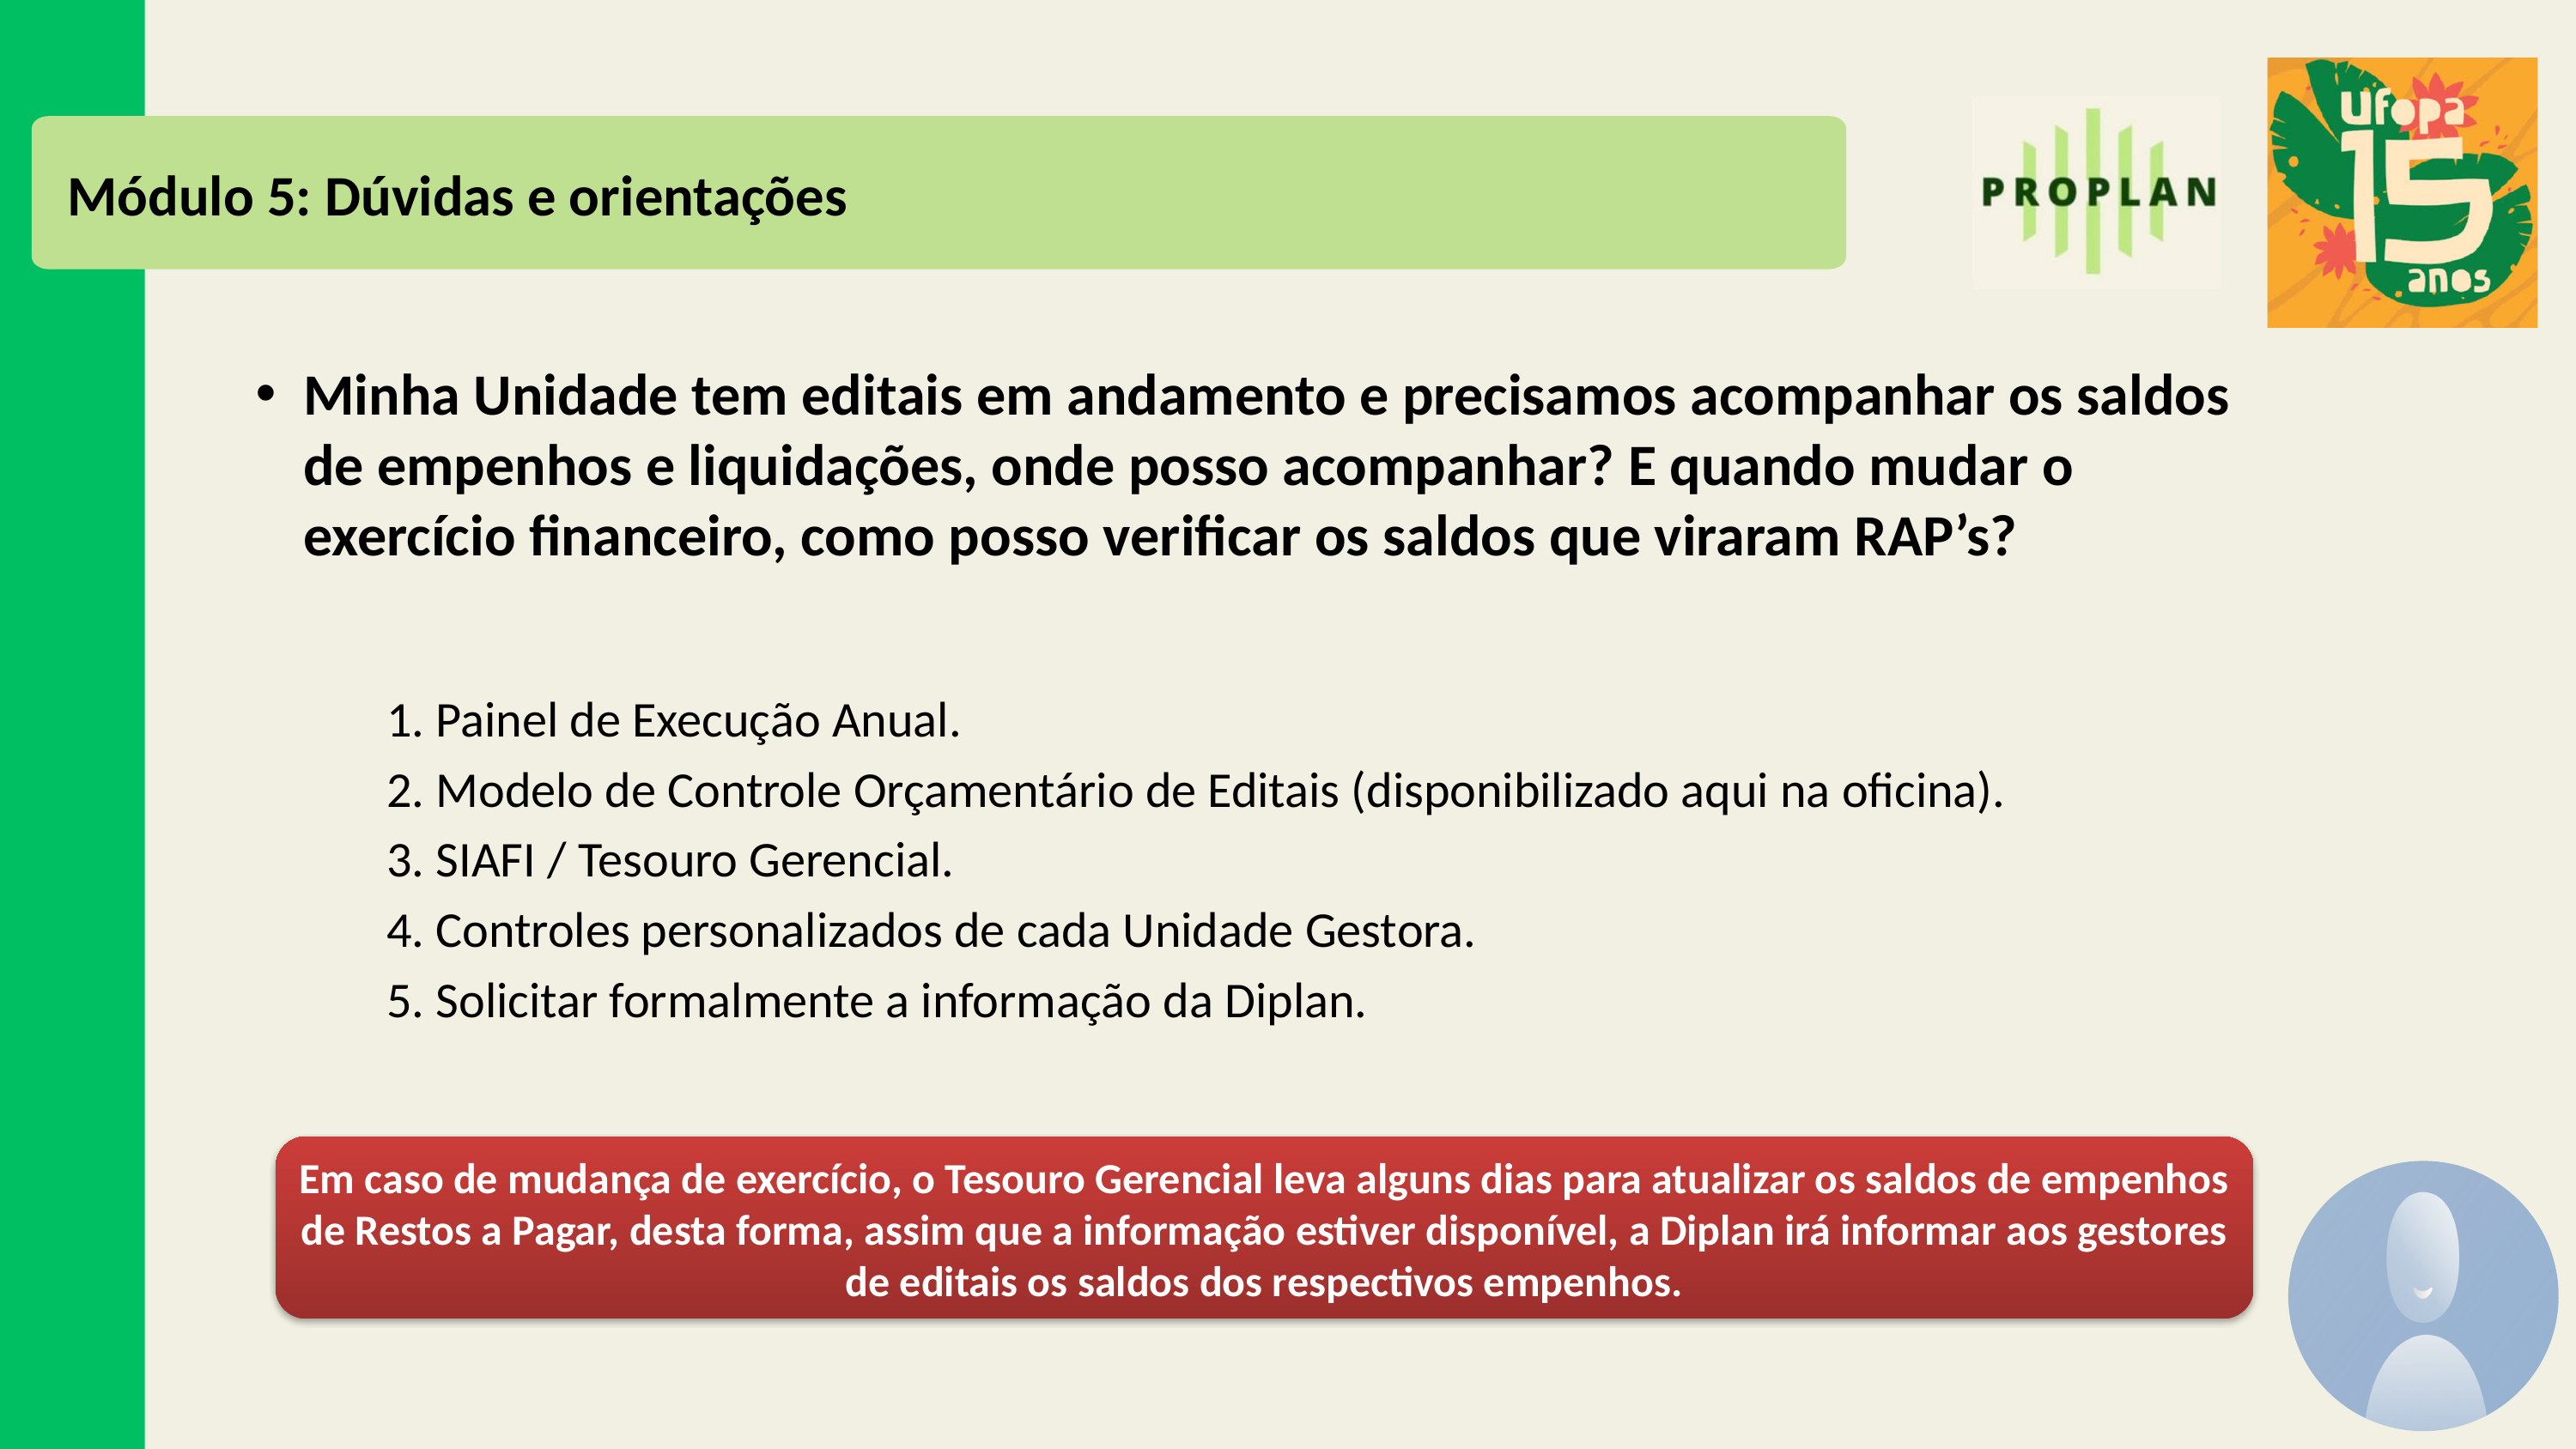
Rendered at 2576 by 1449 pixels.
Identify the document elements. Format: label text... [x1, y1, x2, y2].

picture [2287, 1161, 2559, 1432]
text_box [31, 115, 1847, 270]
text_box [2267, 58, 2538, 328]
text_box [1971, 96, 2221, 289]
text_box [0, 0, 145, 1449]
text_box Minha Unidade tem editais em andamento e precisamos acompanhar os saldos de empenhos e liquidações, onde posso acompanhar? E quando mudar o exercício financeiro, como posso verificar os saldos que viraram RAP’s? [242, 350, 2287, 621]
text_box 1. Painel de Execução Anual. 2. Modelo de Controle Orçamentário de Editais (disponibilizado aqui na oficina). 3. SIAFI / Tesouro Gerencial. 4. Controles personalizados de cada Unidade Gestora. 5. Solicitar formalmente a informação da Diplan. [245, 681, 2288, 1076]
text_box Em caso de mudança de exercício, o Tesouro Gerencial leva alguns dias para atualizar os saldos de empenhos de Restos a Pagar, desta forma, assim que a informação estiver disponível, a Diplan irá informar aos gestores de editais os saldos dos respectivos empenhos. [275, 1136, 2254, 1319]
